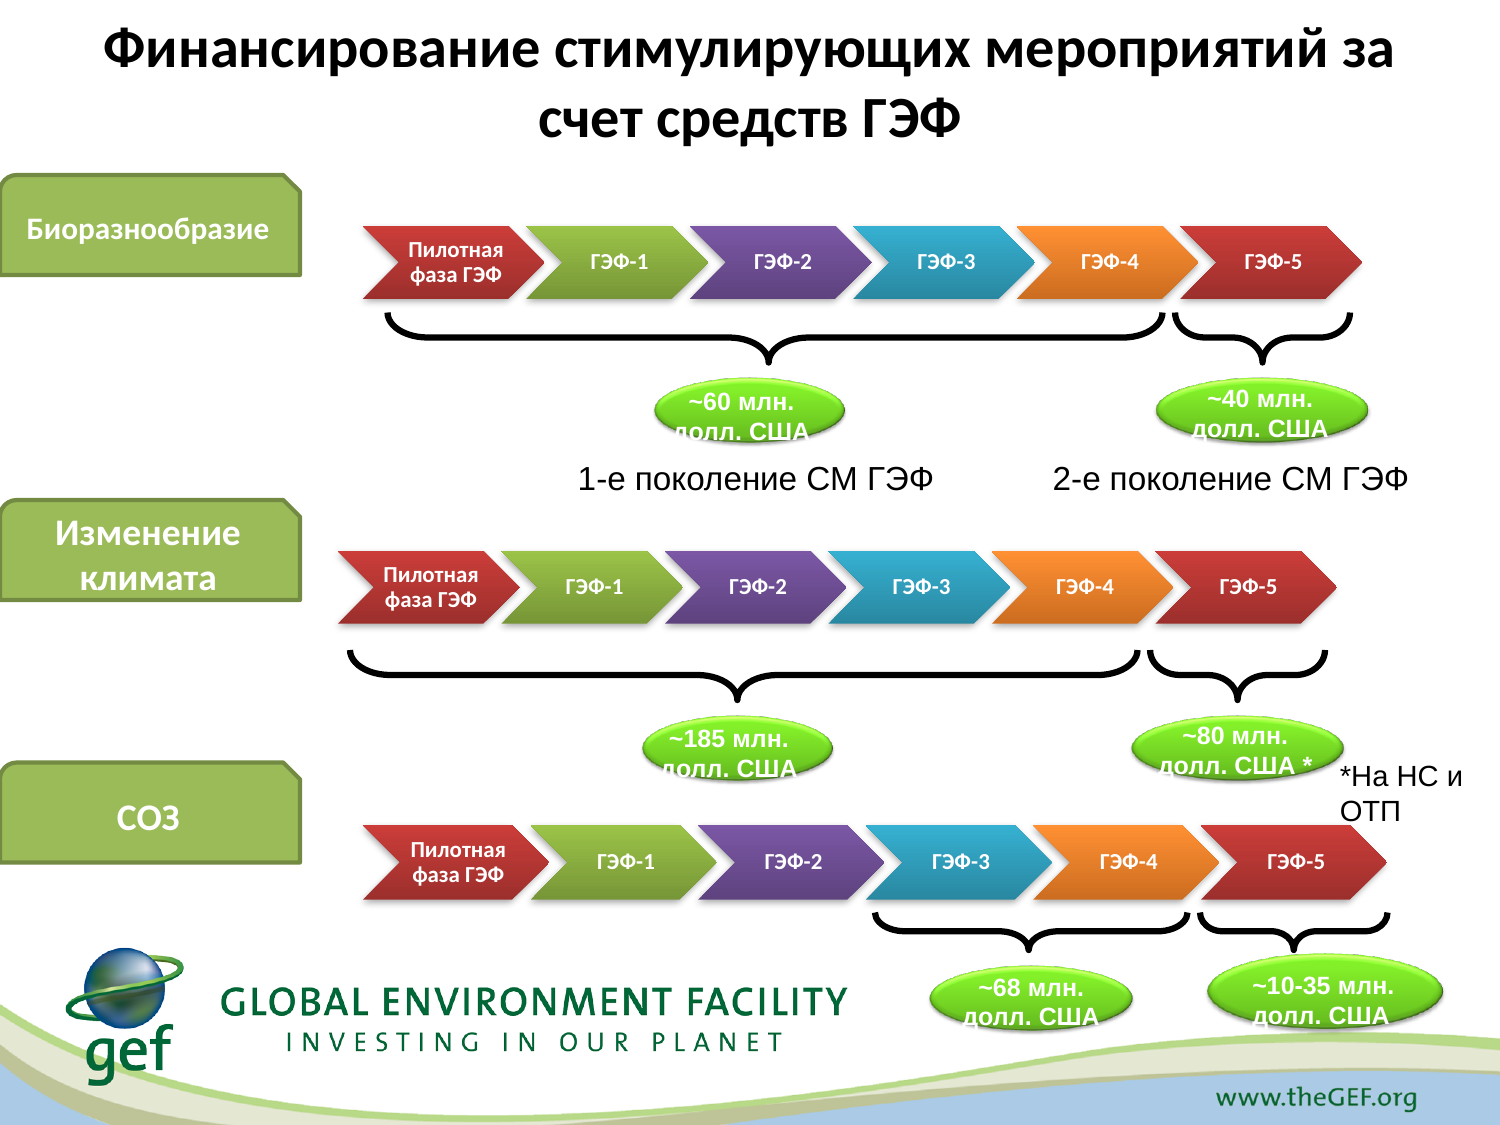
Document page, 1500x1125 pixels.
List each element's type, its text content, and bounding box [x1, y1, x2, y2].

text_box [637, 374, 851, 451]
text_box *На НС и ОТП [1348, 749, 1500, 835]
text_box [624, 712, 838, 788]
title Финансирование стимулирующих мероприятий за счет средств ГЭФ [74, 0, 1426, 173]
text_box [1149, 374, 1376, 451]
text_box Изменение климата [0, 497, 303, 603]
text_box 2-е поколение СМ ГЭФ [999, 449, 1463, 506]
text_box 1-е поколение СМ ГЭФ [487, 449, 999, 506]
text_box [362, 799, 1388, 926]
text_box [350, 650, 1138, 701]
text_box [1176, 321, 1349, 363]
text_box [390, 321, 1161, 363]
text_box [362, 212, 1363, 313]
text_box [1124, 712, 1351, 788]
text_box [1150, 650, 1326, 701]
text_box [924, 962, 1138, 1038]
text_box [1284, 935, 1303, 948]
picture [0, 920, 1500, 1125]
text_box Биоразнообразие [0, 172, 303, 278]
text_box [337, 537, 1338, 638]
text_box СОЗ [0, 760, 303, 865]
text_box [1016, 935, 1041, 951]
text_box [1199, 949, 1451, 1039]
